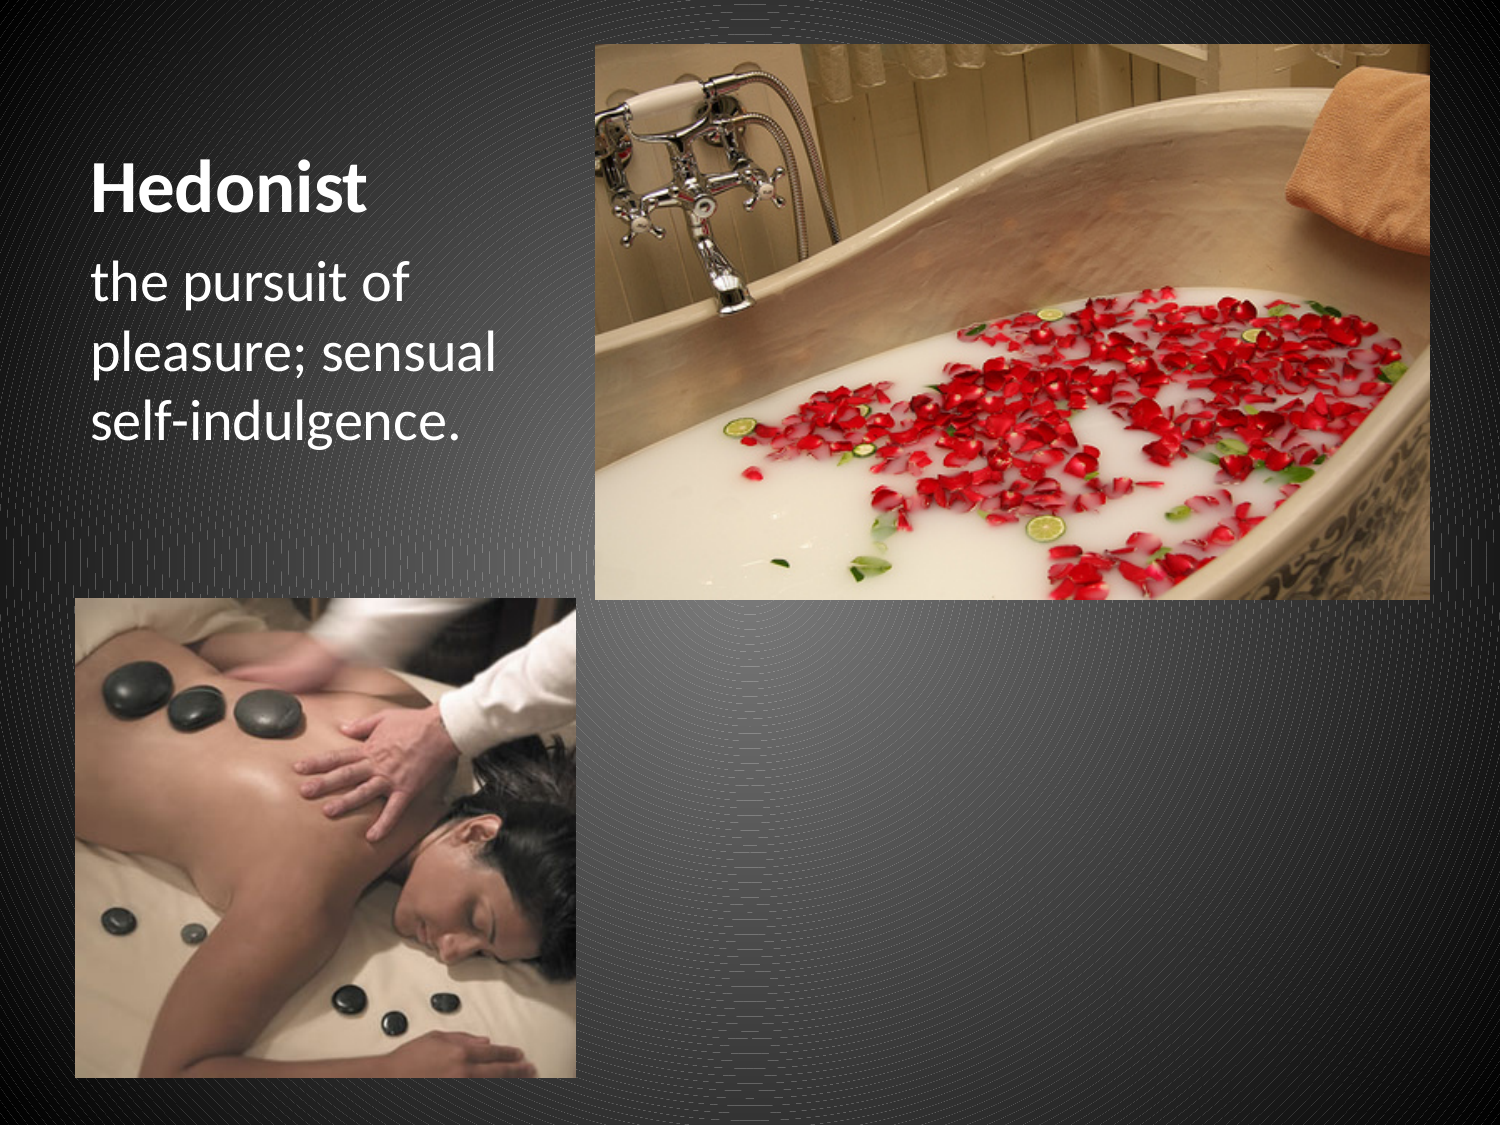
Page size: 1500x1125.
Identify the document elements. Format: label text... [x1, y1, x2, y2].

picture [595, 44, 1430, 601]
title Hedonist [75, 44, 569, 235]
list the pursuit of pleasure; sensual self-indulgence. [75, 235, 569, 549]
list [74, 551, 577, 1125]
